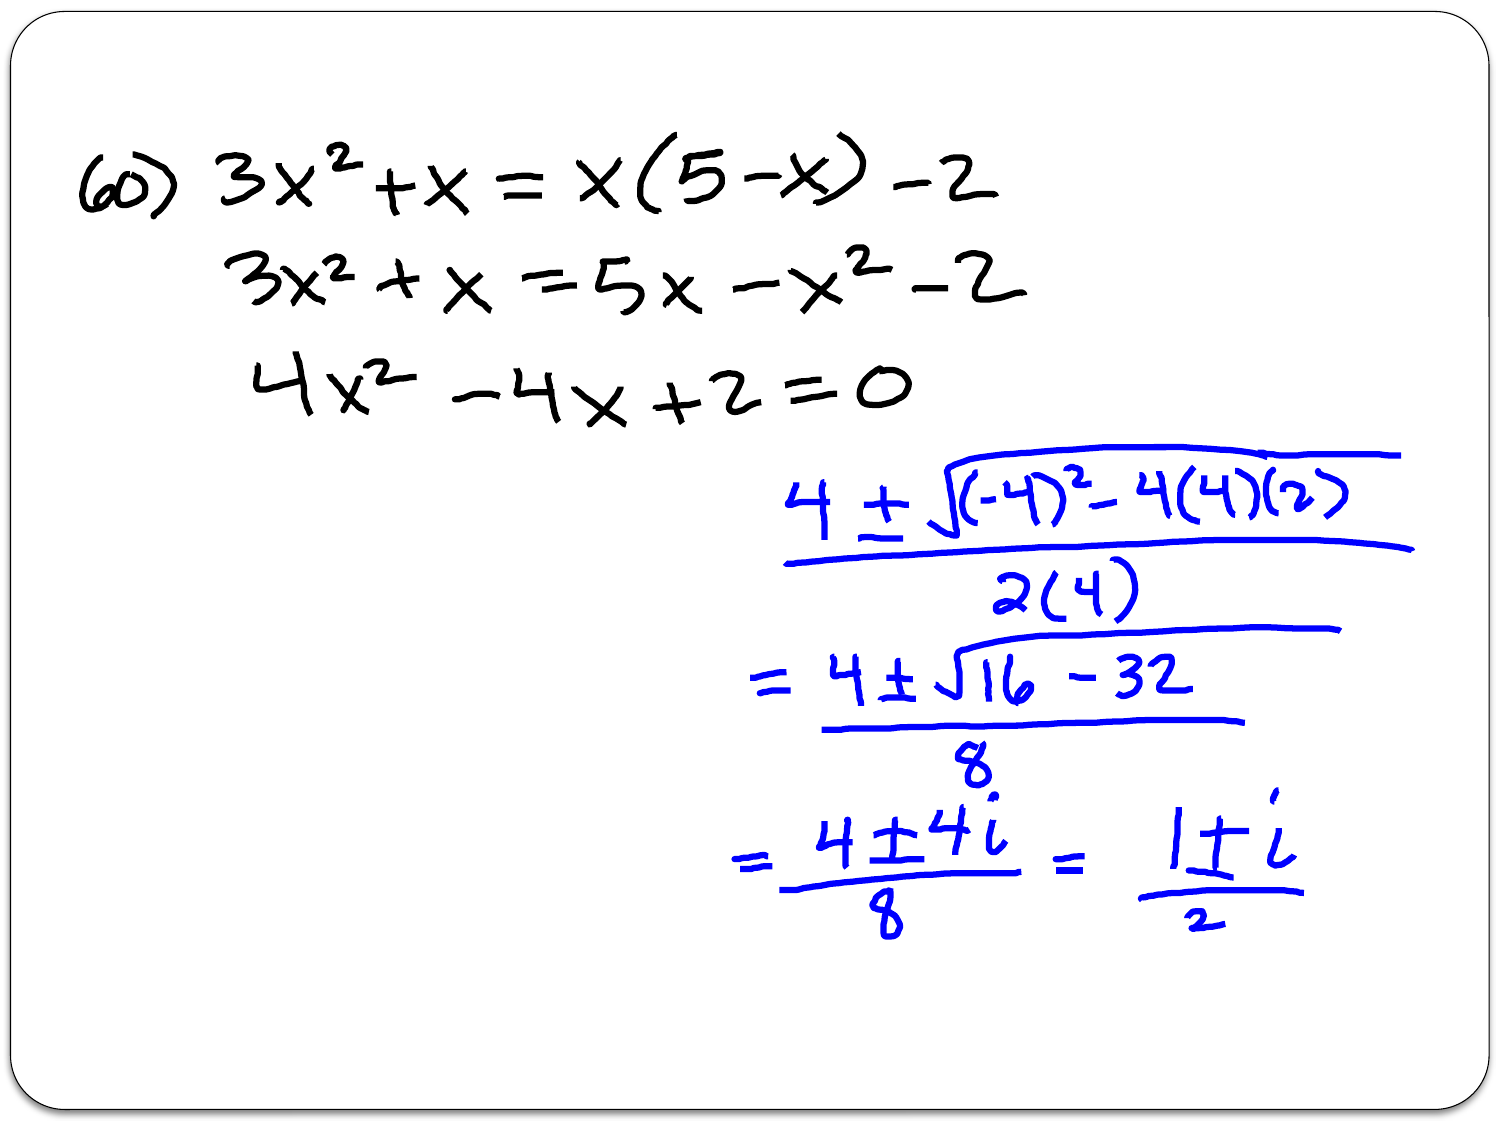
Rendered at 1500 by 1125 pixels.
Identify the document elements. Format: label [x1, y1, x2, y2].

text_box [323, 255, 355, 280]
text_box [1179, 466, 1201, 523]
text_box [116, 173, 146, 206]
text_box [873, 830, 893, 836]
text_box [296, 188, 311, 205]
text_box [820, 481, 826, 540]
text_box [578, 161, 598, 182]
text_box [1187, 869, 1234, 879]
text_box [787, 482, 822, 506]
text_box [217, 154, 263, 204]
text_box [665, 276, 692, 306]
text_box [750, 671, 787, 679]
text_box [579, 159, 621, 200]
text_box [1257, 452, 1402, 457]
text_box [880, 696, 916, 701]
text_box [328, 374, 351, 398]
text_box [639, 134, 677, 213]
text_box [1317, 470, 1347, 518]
text_box [858, 367, 910, 406]
text_box [988, 819, 1007, 853]
text_box [1214, 817, 1222, 869]
text_box [832, 655, 855, 678]
text_box [1235, 470, 1259, 519]
text_box [882, 486, 890, 523]
text_box [546, 372, 560, 423]
text_box [1282, 482, 1313, 510]
text_box [467, 288, 492, 312]
text_box [822, 291, 842, 303]
text_box [1172, 807, 1180, 869]
text_box [1140, 889, 1304, 901]
text_box [395, 260, 403, 279]
text_box [226, 252, 280, 304]
text_box [278, 168, 314, 204]
text_box [954, 806, 964, 855]
text_box [779, 871, 1022, 891]
text_box [815, 133, 864, 204]
text_box [291, 272, 318, 305]
text_box [887, 502, 909, 506]
text_box [995, 574, 1028, 613]
text_box [1032, 474, 1064, 526]
text_box [846, 246, 893, 274]
text_box [378, 277, 420, 291]
text_box [401, 283, 411, 299]
text_box [678, 291, 703, 312]
text_box [1116, 655, 1141, 697]
text_box [541, 284, 577, 291]
text_box [961, 471, 978, 524]
text_box [132, 153, 175, 218]
text_box [858, 536, 904, 540]
text_box [790, 393, 838, 402]
text_box [1224, 475, 1236, 516]
text_box [515, 368, 550, 396]
text_box [854, 655, 862, 706]
text_box [1186, 910, 1226, 930]
text_box [821, 719, 1245, 731]
text_box [1112, 558, 1136, 623]
text_box [711, 372, 762, 413]
text_box [844, 819, 849, 869]
text_box [930, 809, 959, 831]
text_box [394, 184, 416, 190]
text_box [680, 151, 723, 202]
text_box [599, 185, 619, 206]
text_box [740, 865, 773, 870]
text_box [891, 819, 898, 859]
text_box [863, 502, 882, 506]
text_box [985, 661, 990, 702]
text_box [605, 410, 627, 426]
text_box [342, 377, 362, 412]
text_box [597, 258, 643, 313]
text_box [454, 393, 500, 401]
text_box [1149, 655, 1193, 692]
text_box [935, 626, 1341, 698]
text_box [1200, 831, 1217, 835]
text_box [430, 165, 447, 189]
text_box [294, 351, 312, 416]
text_box [1003, 481, 1029, 496]
text_box [785, 378, 822, 386]
text_box [759, 689, 791, 694]
text_box [448, 269, 467, 288]
text_box [818, 821, 845, 849]
text_box [445, 189, 468, 215]
text_box [425, 170, 466, 206]
text_box [940, 156, 997, 199]
text_box [869, 858, 925, 862]
text_box [255, 364, 301, 391]
text_box [896, 830, 918, 836]
text_box [654, 401, 701, 410]
text_box [893, 182, 930, 188]
text_box [989, 793, 997, 802]
text_box [871, 889, 901, 938]
text_box [1220, 830, 1250, 834]
text_box [733, 854, 769, 860]
text_box [913, 287, 949, 291]
text_box [1265, 468, 1279, 514]
text_box [1076, 577, 1095, 593]
text_box [573, 386, 603, 410]
text_box [445, 273, 482, 312]
text_box [744, 174, 781, 180]
text_box [928, 446, 1268, 537]
text_box [503, 194, 542, 198]
text_box [1069, 675, 1096, 679]
text_box [957, 742, 990, 787]
text_box [588, 386, 622, 426]
text_box [389, 170, 398, 216]
text_box [1138, 474, 1162, 493]
text_box [282, 267, 303, 288]
text_box [791, 154, 809, 176]
text_box [350, 396, 370, 413]
text_box [1095, 572, 1102, 616]
text_box [806, 174, 821, 189]
text_box [957, 252, 1025, 301]
text_box [1065, 466, 1092, 486]
text_box [1272, 789, 1279, 803]
text_box [1090, 501, 1118, 508]
text_box [1026, 477, 1039, 525]
text_box [522, 272, 563, 280]
text_box [1043, 571, 1067, 620]
text_box [733, 281, 780, 291]
text_box [328, 144, 364, 170]
text_box [790, 269, 821, 290]
text_box [1269, 828, 1295, 867]
text_box [669, 382, 677, 405]
text_box [1158, 471, 1171, 517]
text_box [1202, 475, 1224, 493]
text_box [1005, 655, 1032, 704]
text_box [498, 175, 544, 180]
text_box [961, 824, 970, 832]
text_box [784, 539, 1413, 565]
text_box [980, 498, 997, 502]
text_box [81, 156, 114, 211]
text_box [304, 287, 326, 304]
text_box [365, 360, 417, 384]
text_box [278, 163, 297, 188]
text_box [780, 158, 827, 197]
text_box [1054, 855, 1085, 860]
text_box [801, 274, 838, 313]
text_box [896, 660, 903, 695]
text_box [662, 274, 678, 291]
text_box [675, 407, 684, 424]
